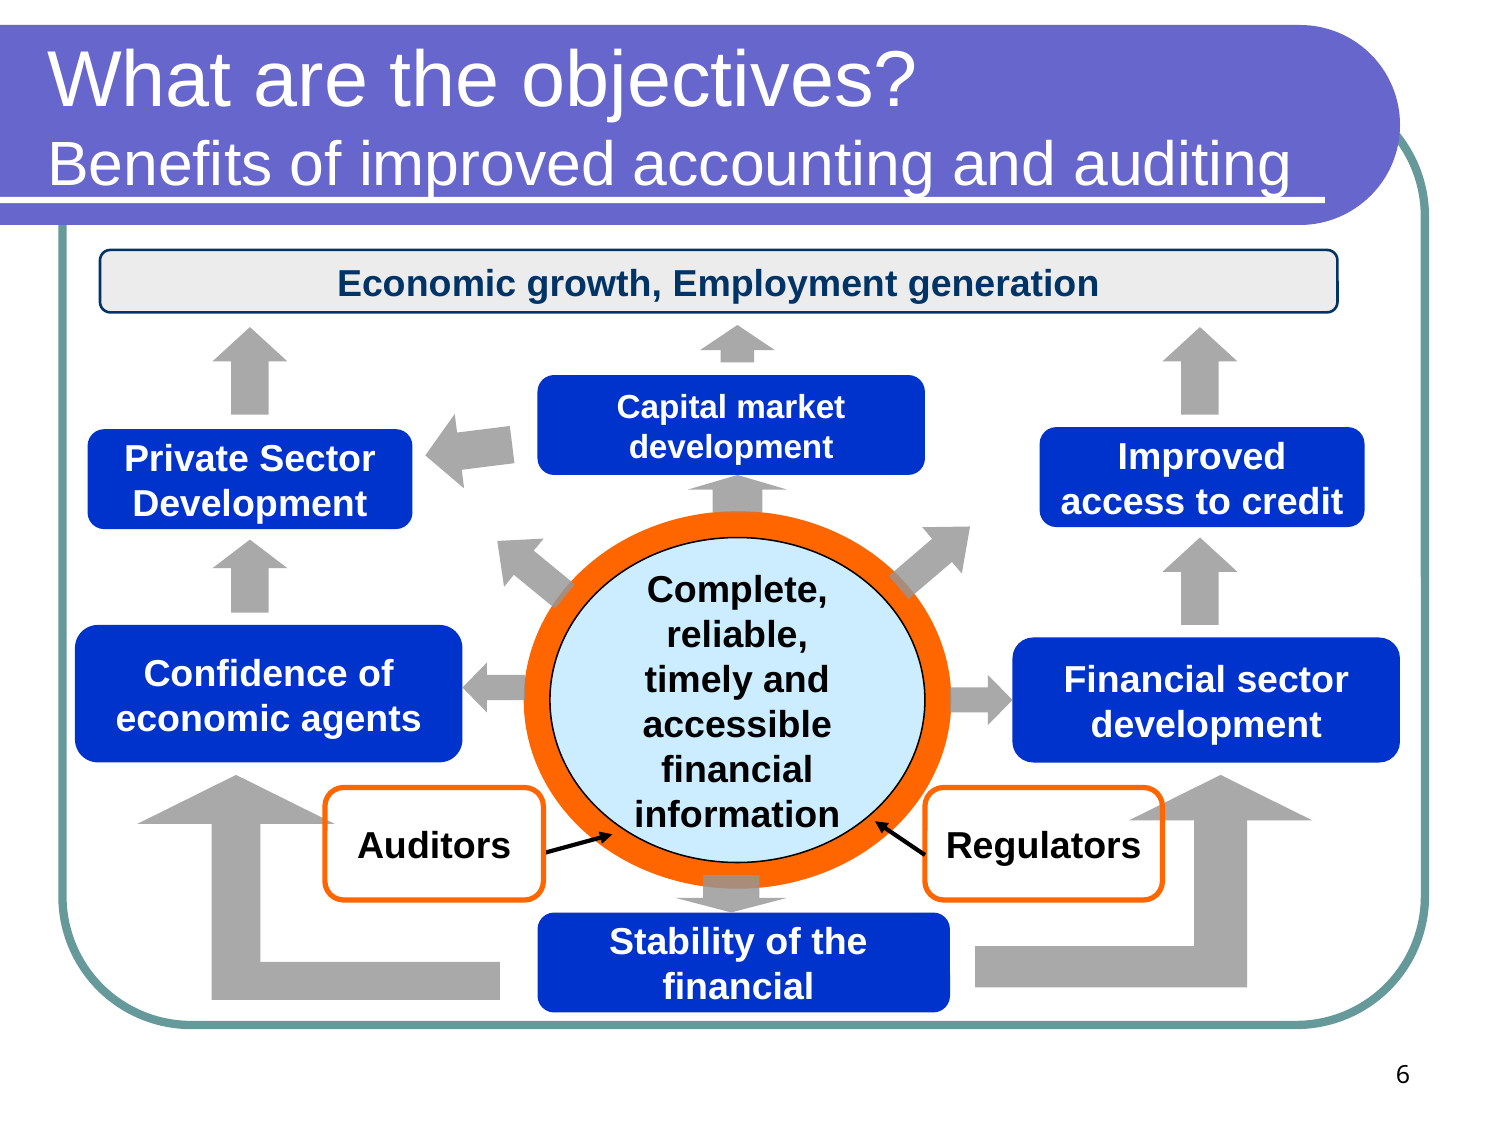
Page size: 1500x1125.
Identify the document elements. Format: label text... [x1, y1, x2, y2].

text_box Confidence of economic agents [74, 624, 457, 763]
title What are the objectives? Benefits of improved accounting and auditing [31, 37, 1348, 188]
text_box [324, 787, 457, 901]
text_box [425, 413, 515, 483]
text_box [1162, 327, 1238, 415]
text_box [462, 474, 1013, 913]
text_box [137, 774, 500, 1000]
slide_number 6 [1074, 1024, 1426, 1101]
text_box [699, 324, 775, 363]
text_box [1162, 537, 1238, 625]
text_box Private Sector Development [87, 429, 413, 530]
text_box Economic growth, Employment generation [99, 249, 1338, 313]
text_box [212, 327, 288, 415]
text_box Improved access to credit [1039, 427, 1365, 528]
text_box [874, 787, 1163, 901]
text_box Capital market development [537, 375, 925, 473]
text_box Financial sector development [1016, 637, 1400, 763]
text_box Stability of the financial [537, 921, 951, 1013]
text_box [212, 539, 288, 613]
text_box [975, 774, 1313, 988]
